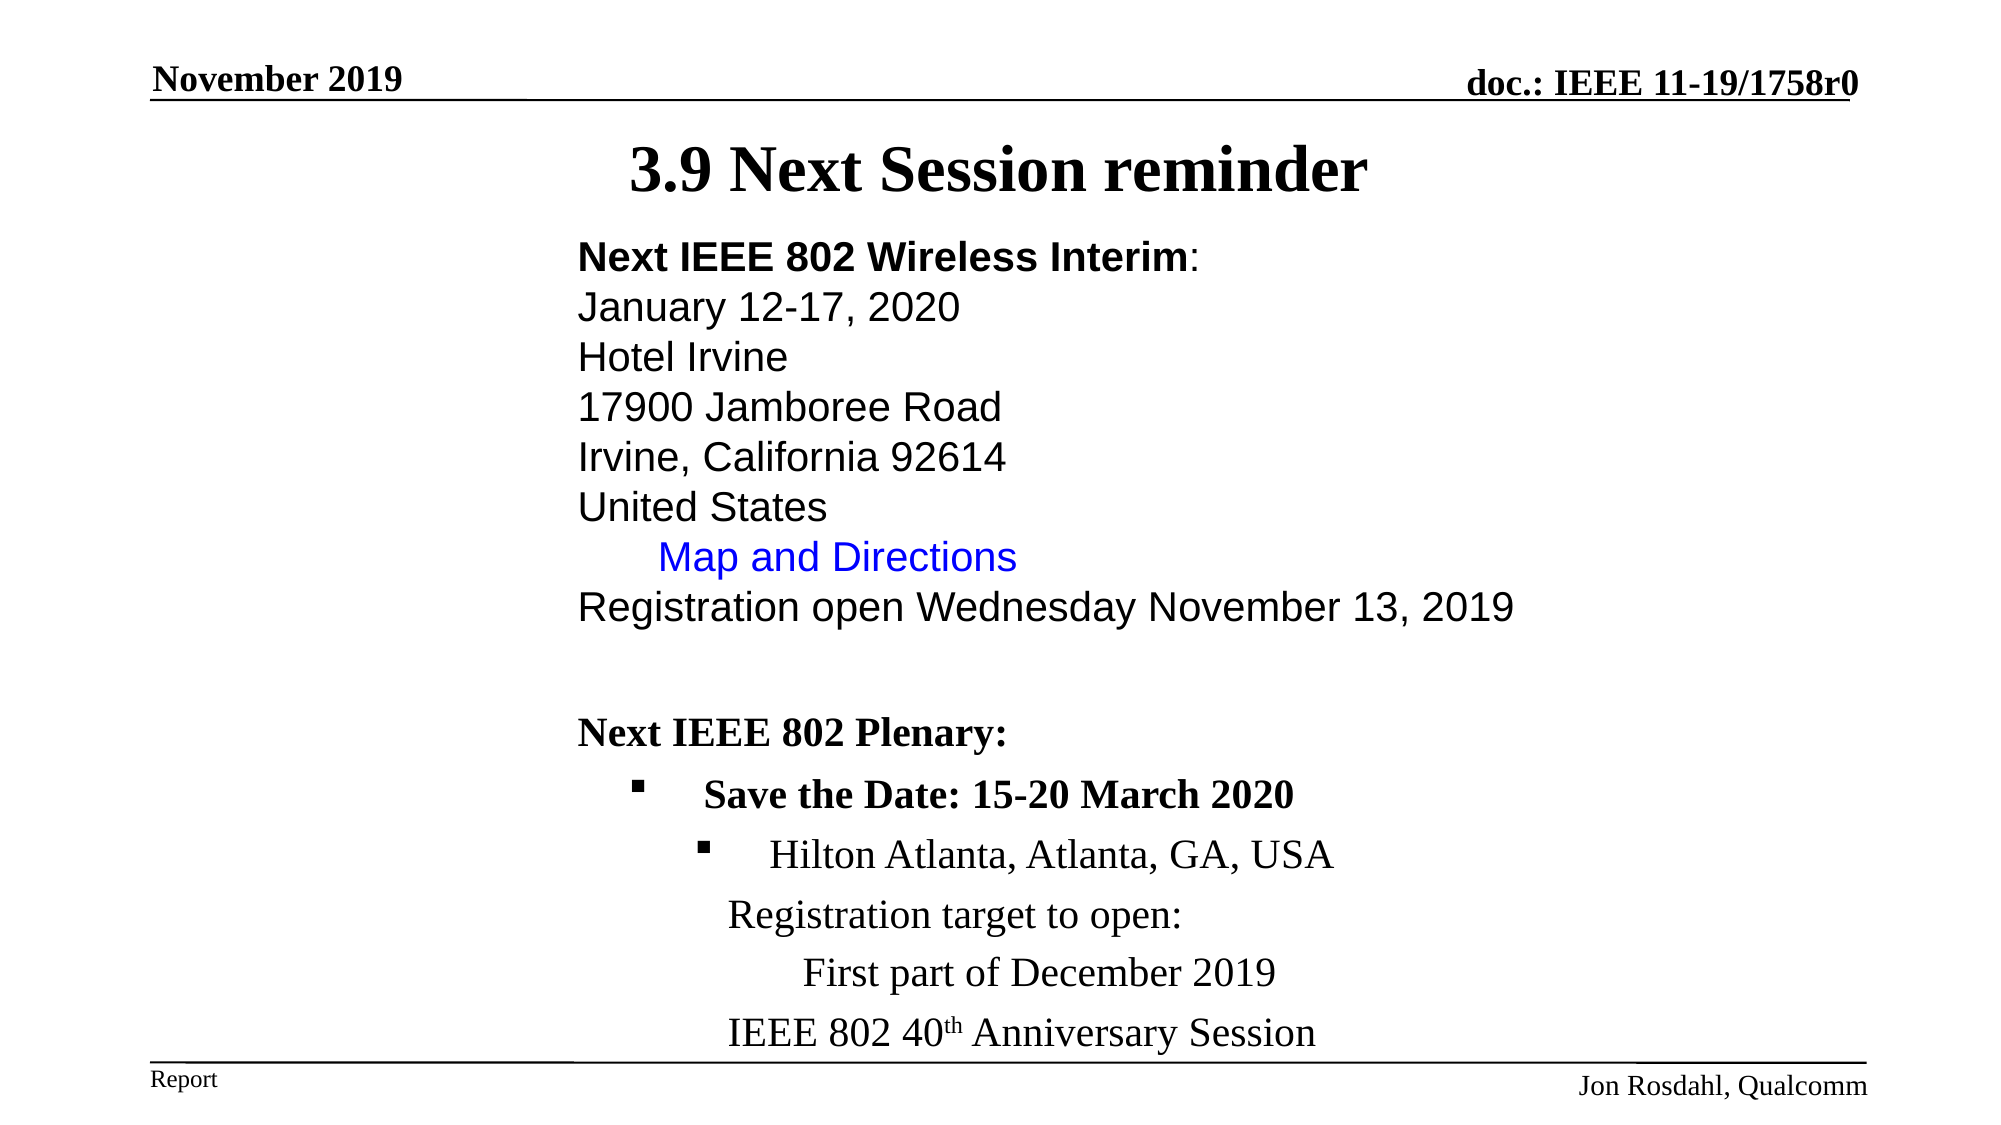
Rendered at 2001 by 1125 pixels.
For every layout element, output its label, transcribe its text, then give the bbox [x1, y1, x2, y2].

list Next IEEE 802 Plenary: Save the Date: 15-20 March 2020 Hilton Atlanta, Atlanta, GA, USA Registration target to open: First part of December 2019 IEEE 802 40th Anniversary Session [562, 696, 1359, 1057]
title 3.9 Next Session reminder [149, 112, 1850, 217]
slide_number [152, 52, 563, 100]
footer Jon Rosdahl, Qualcomm [1531, 1066, 1869, 1108]
text_box Next IEEE 802 Wireless Interim: January 12-17, 2020 Hotel Irvine 17900 Jamboree Road Irvine, California 92614 United States Map and Directions Registration open Wednesday November 13, 2019 [562, 222, 1654, 638]
